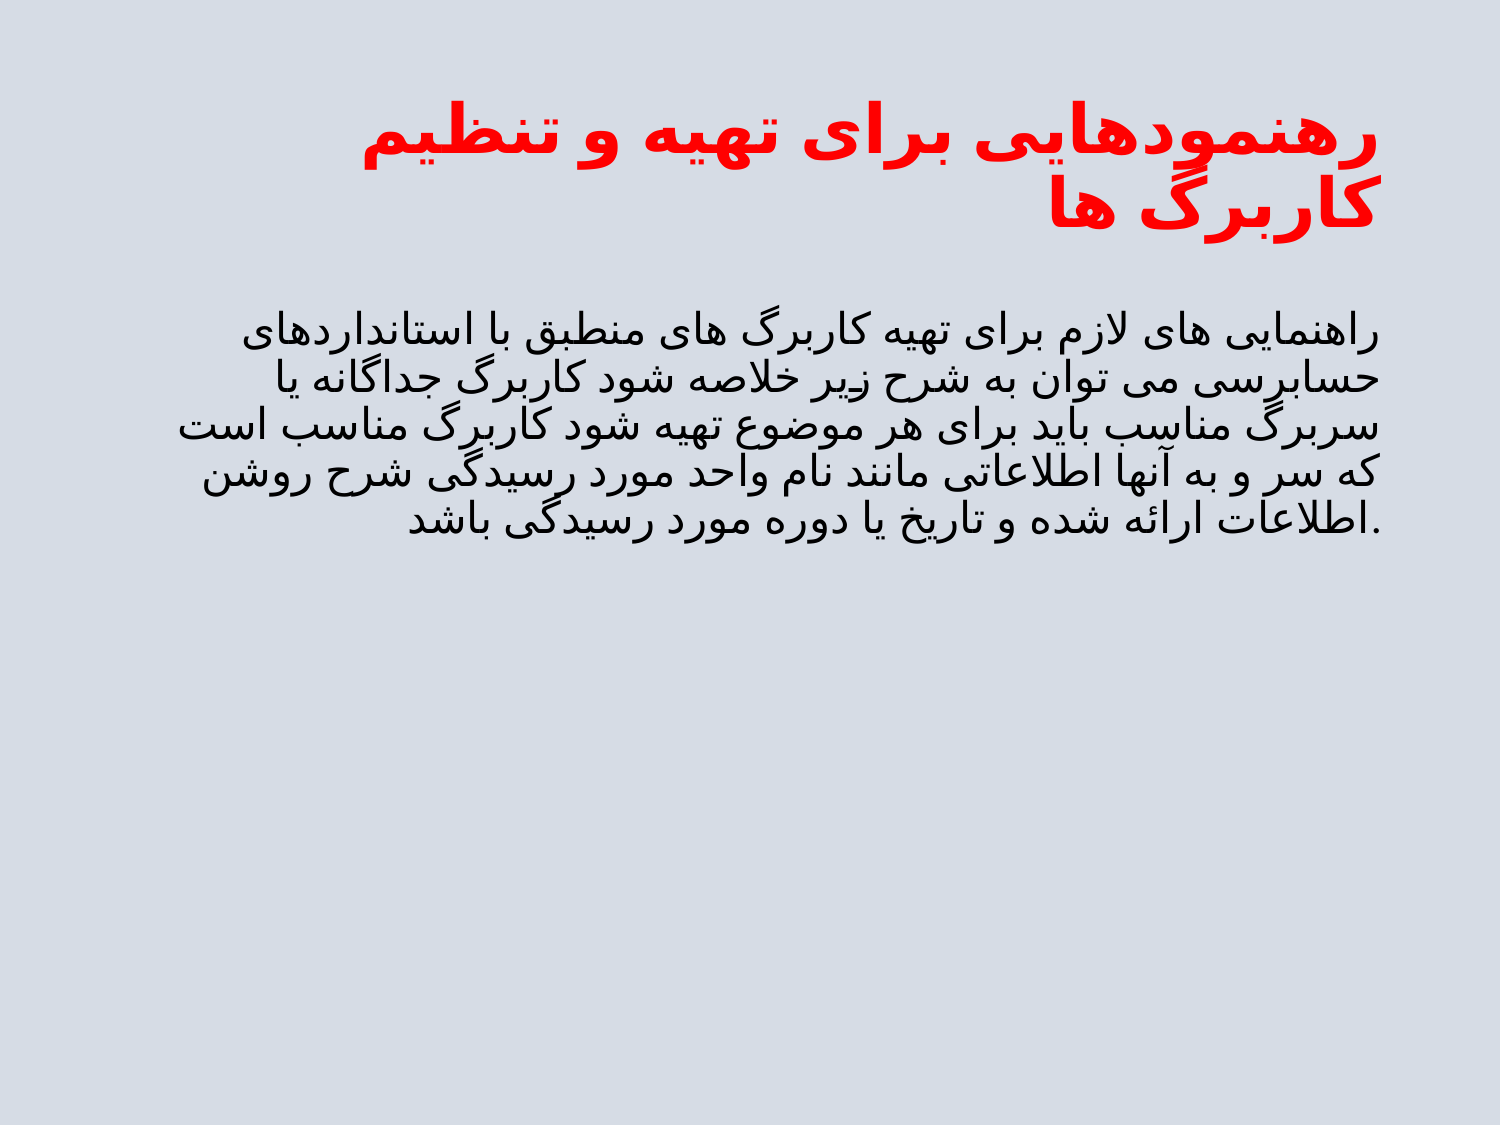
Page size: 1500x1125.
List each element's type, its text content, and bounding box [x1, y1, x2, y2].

title رهنمودهایی برای تهیه و تنظیم کاربرگ ها [103, 59, 1397, 278]
list راهنمایی های لازم برای تهیه کاربرگ های منطبق با استانداردهای حسابرسی می توان به شرح زیر خلاصه شود کاربرگ جداگانه یا سربرگ مناسب باید برای هر موضوع تهیه شود کاربرگ مناسب است که سر و به آنها اطلاعاتی مانند نام واحد مورد رسیدگی شرح روشن اطلاعات ارائه شده و تاریخ یا دوره مورد رسیدگی باشد. [103, 299, 1397, 1014]
